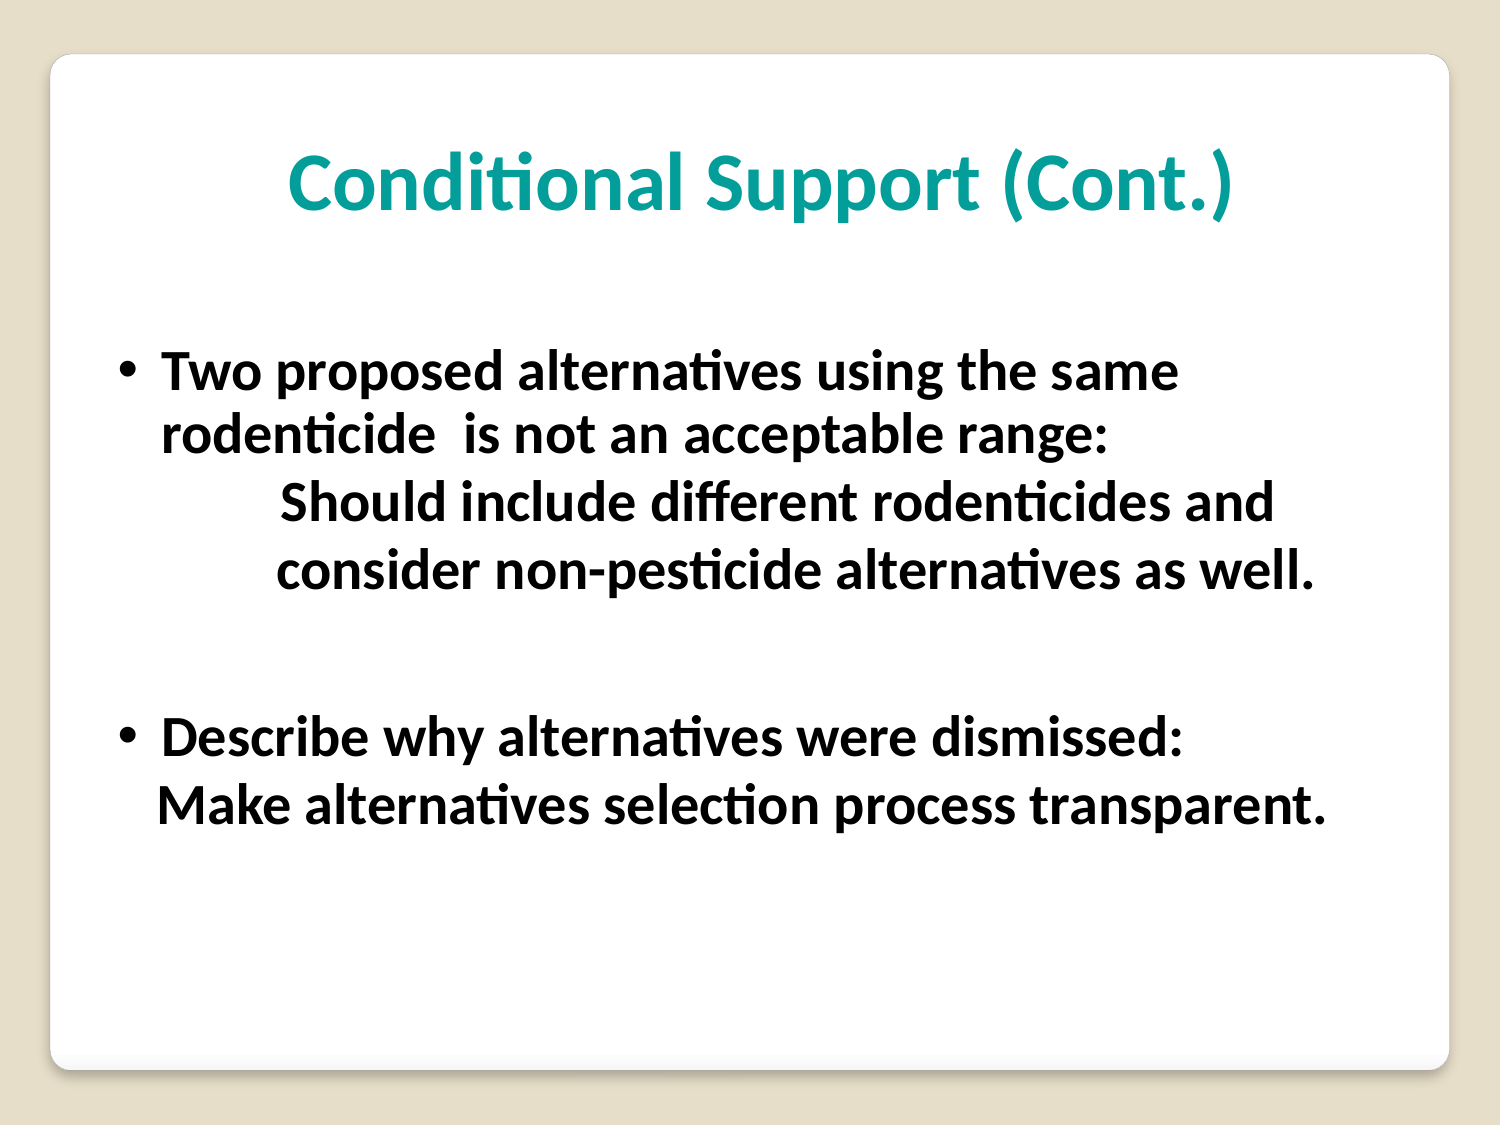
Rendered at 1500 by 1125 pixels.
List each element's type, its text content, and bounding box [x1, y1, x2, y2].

list Two proposed alternatives using the same rodenticide is not an acceptable range: Should include different rodenticides and consider non-pesticide alternatives as well. Describe why alternatives were dismissed: Make alternatives selection process transparent. [87, 249, 1463, 1038]
title Conditional Support (Cont.) [87, 99, 1438, 235]
